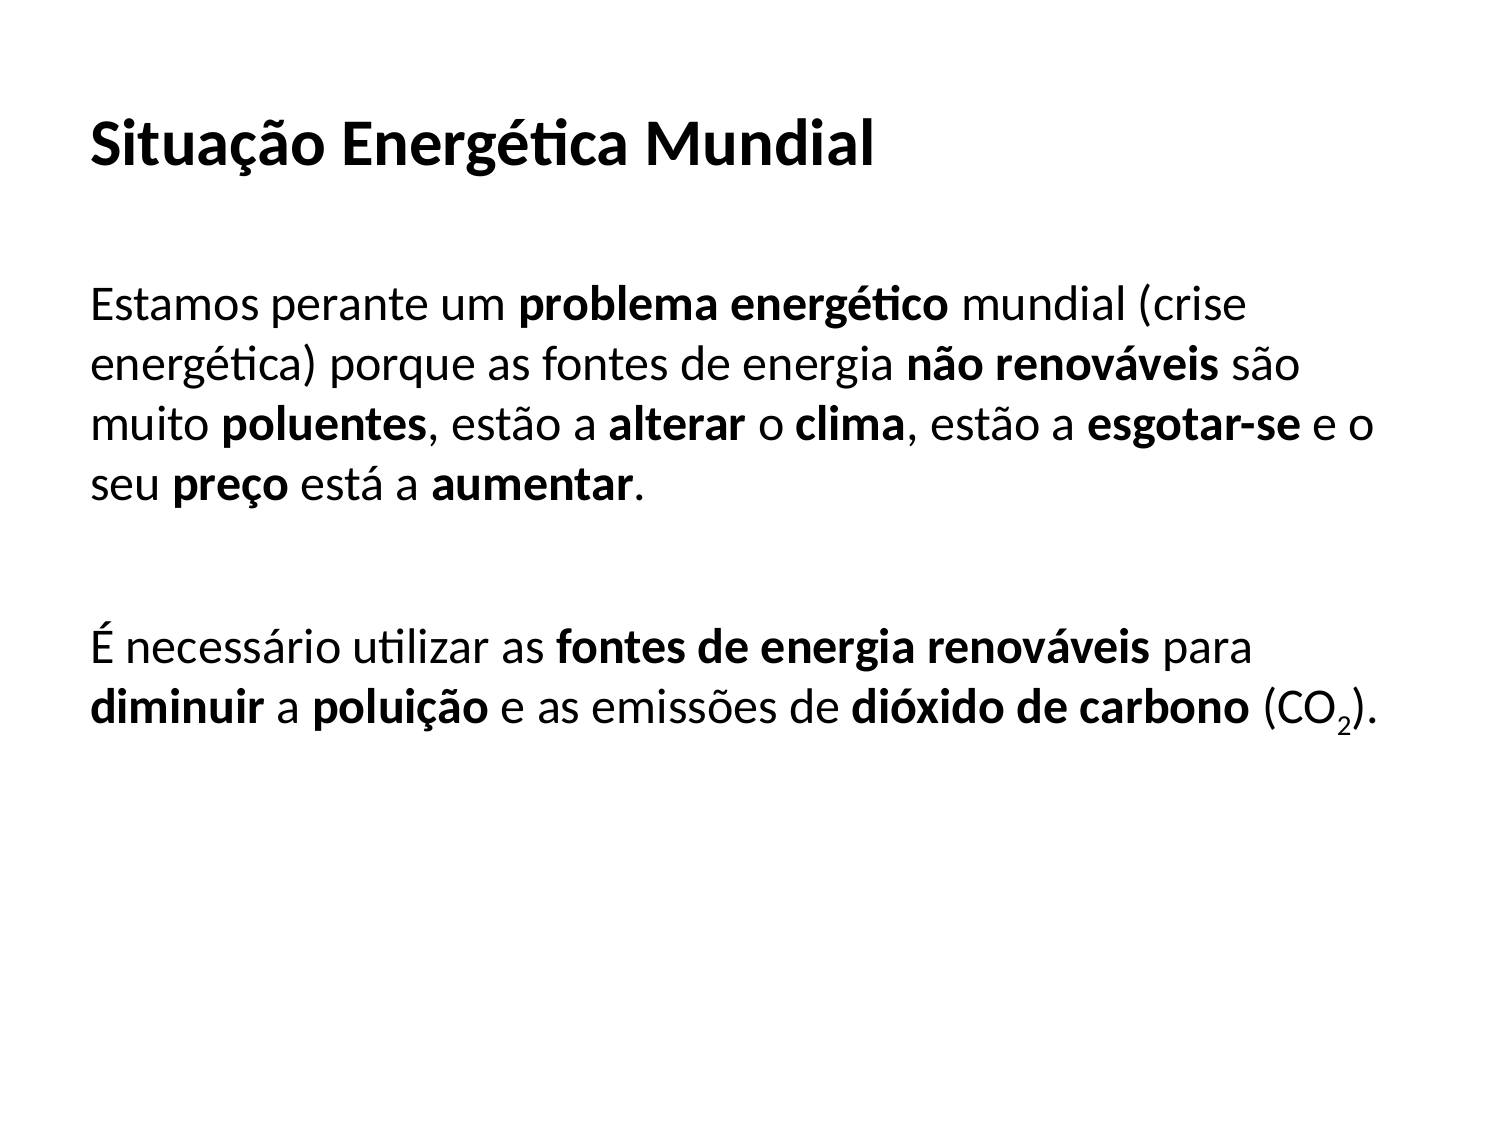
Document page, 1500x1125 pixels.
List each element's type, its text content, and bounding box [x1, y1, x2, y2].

list Estamos perante um problema energético mundial (crise energética) porque as fontes de energia não renováveis são muito poluentes, estão a alterar o clima, estão a esgotar-se e o seu preço está a aumentar. É necessário utilizar as fontes de energia renováveis para diminuir a poluição e as emissões de dióxido de carbono (CO2). [75, 262, 1425, 1005]
title Situação Energética Mundial [75, 45, 1425, 233]
